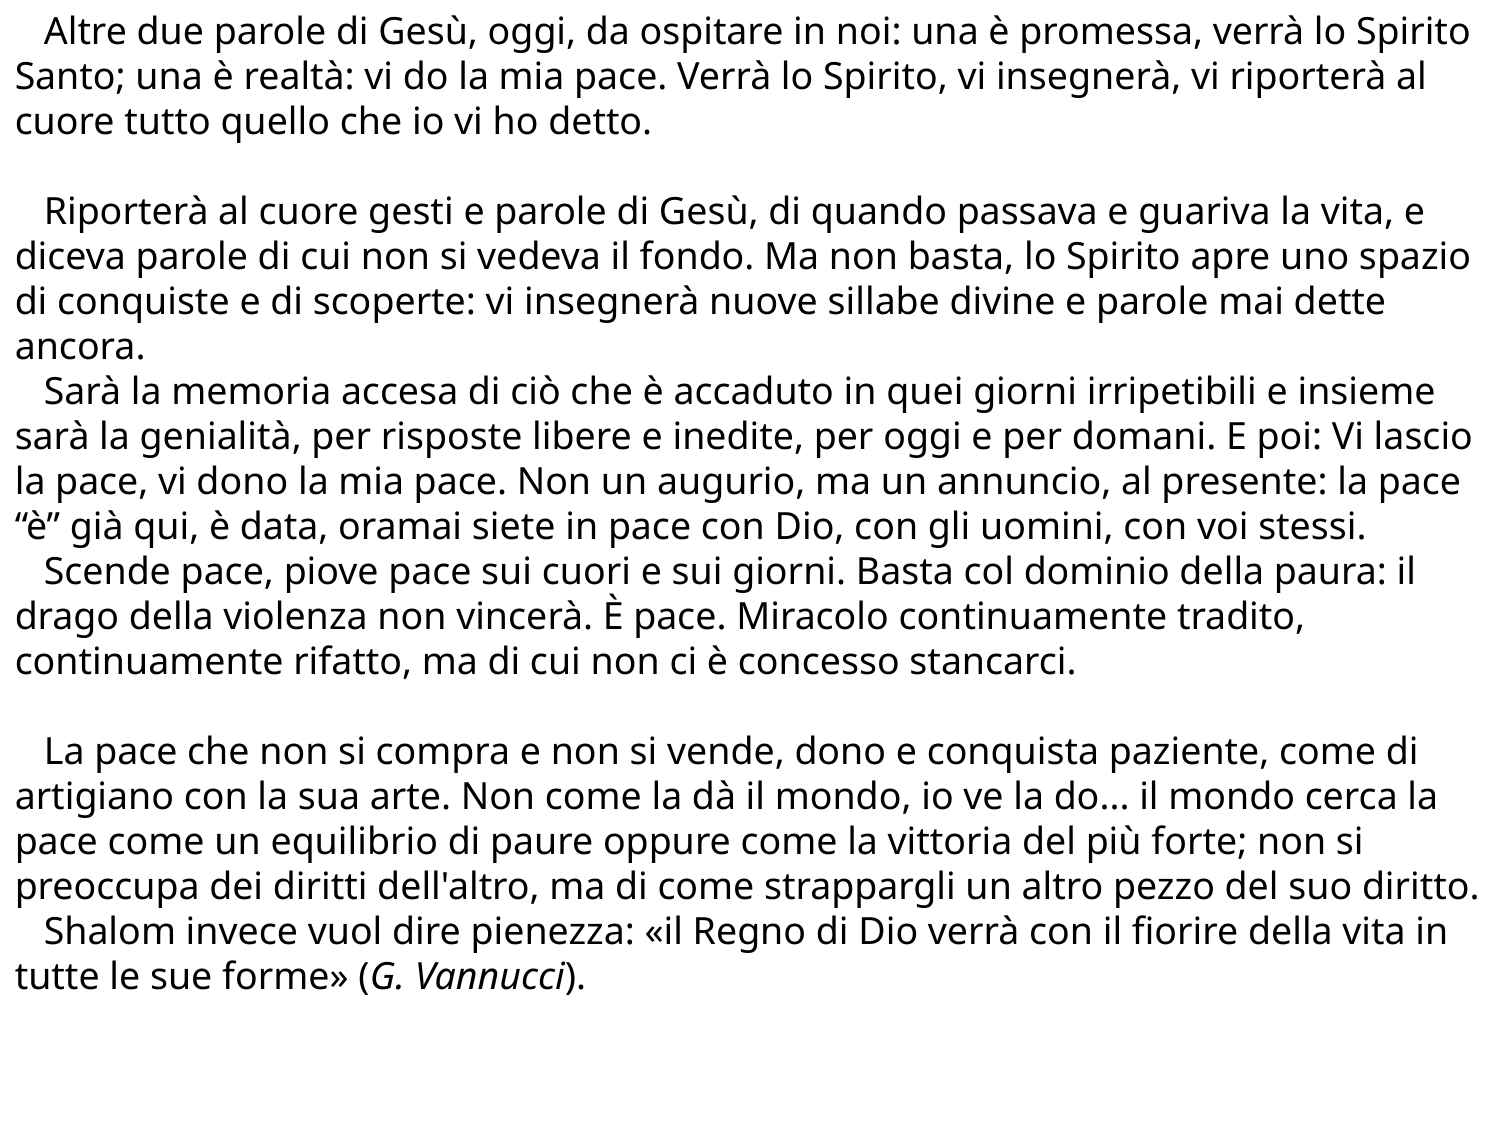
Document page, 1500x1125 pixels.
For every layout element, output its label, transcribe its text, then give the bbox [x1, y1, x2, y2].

text_box Altre due parole di Gesù, oggi, da ospitare in noi: una è promessa, verrà lo Spirito Santo; una è realtà: vi do la mia pace. Verrà lo Spirito, vi insegnerà, vi riporterà al cuore tutto quello che io vi ho detto. Riporterà al cuore gesti e parole di Gesù, di quando passava e guariva la vita, e diceva parole di cui non si vedeva il fondo. Ma non basta, lo Spirito apre uno spazio di conquiste e di scoperte: vi insegnerà nuove sillabe divine e parole mai dette ancora. Sarà la memoria accesa di ciò che è accaduto in quei giorni irripetibili e insieme sarà la genialità, per risposte libere e inedite, per oggi e per domani. E poi: Vi lascio la pace, vi dono la mia pace. Non un augurio, ma un annuncio, al presente: la pace “è” già qui, è data, oramai siete in pace con Dio, con gli uomini, con voi stessi. Scende pace, piove pace sui cuori e sui giorni. Basta col dominio della paura: il drago della violenza non vincerà. È pace. Miracolo continuamente tradito, continuamente rifatto, ma di cui non ci è concesso stancarci. La pace che non si compra e non si vende, dono e conquista paziente, come di artigiano con la sua arte. Non come la dà il mondo, io ve la do... il mondo cerca la pace come un equilibrio di paure oppure come la vittoria del più forte; non si preoccupa dei diritti dell'altro, ma di come strappargli un altro pezzo del suo diritto. Shalom invece vuol dire pienezza: «il Regno di Dio verrà con il fiorire della vita in tutte le sue forme» (G. Vannucci). [0, 0, 1500, 1005]
